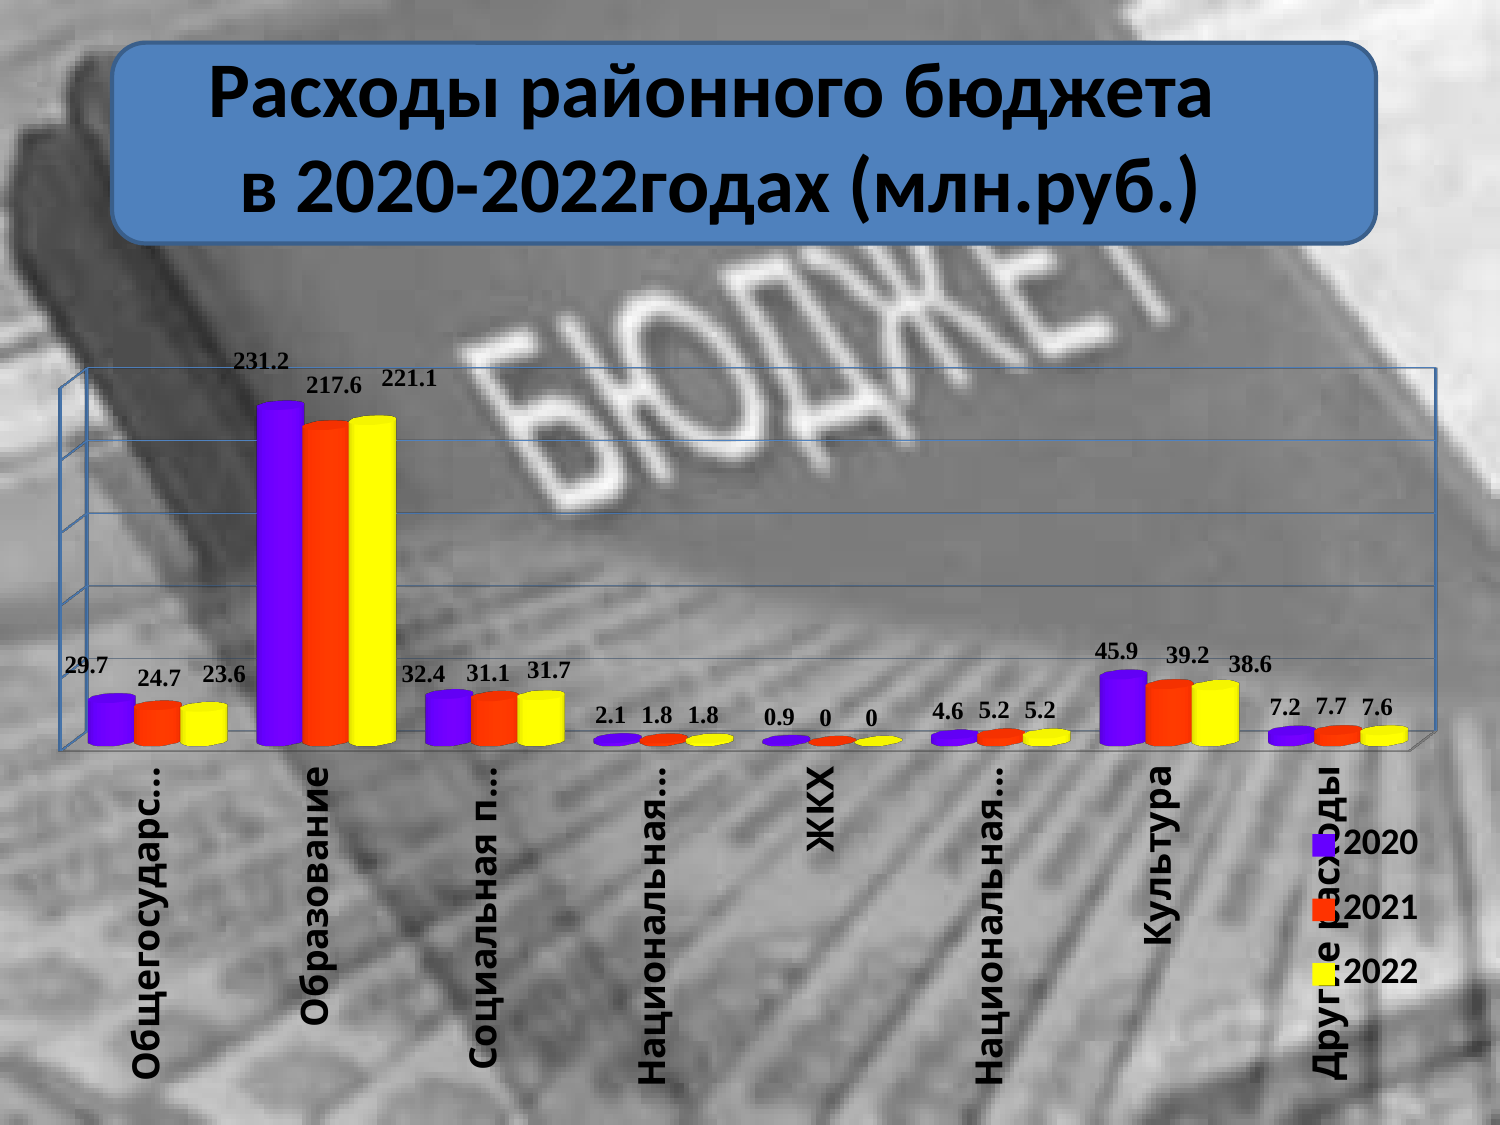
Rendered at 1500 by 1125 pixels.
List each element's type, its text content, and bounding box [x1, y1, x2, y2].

chart [17, 337, 1459, 1107]
text_box [0, 0, 1500, 1125]
text_box [122, 237, 1366, 246]
title Расходы районного бюджета в 2020-2022годах (млн.руб.) [0, 30, 1442, 237]
